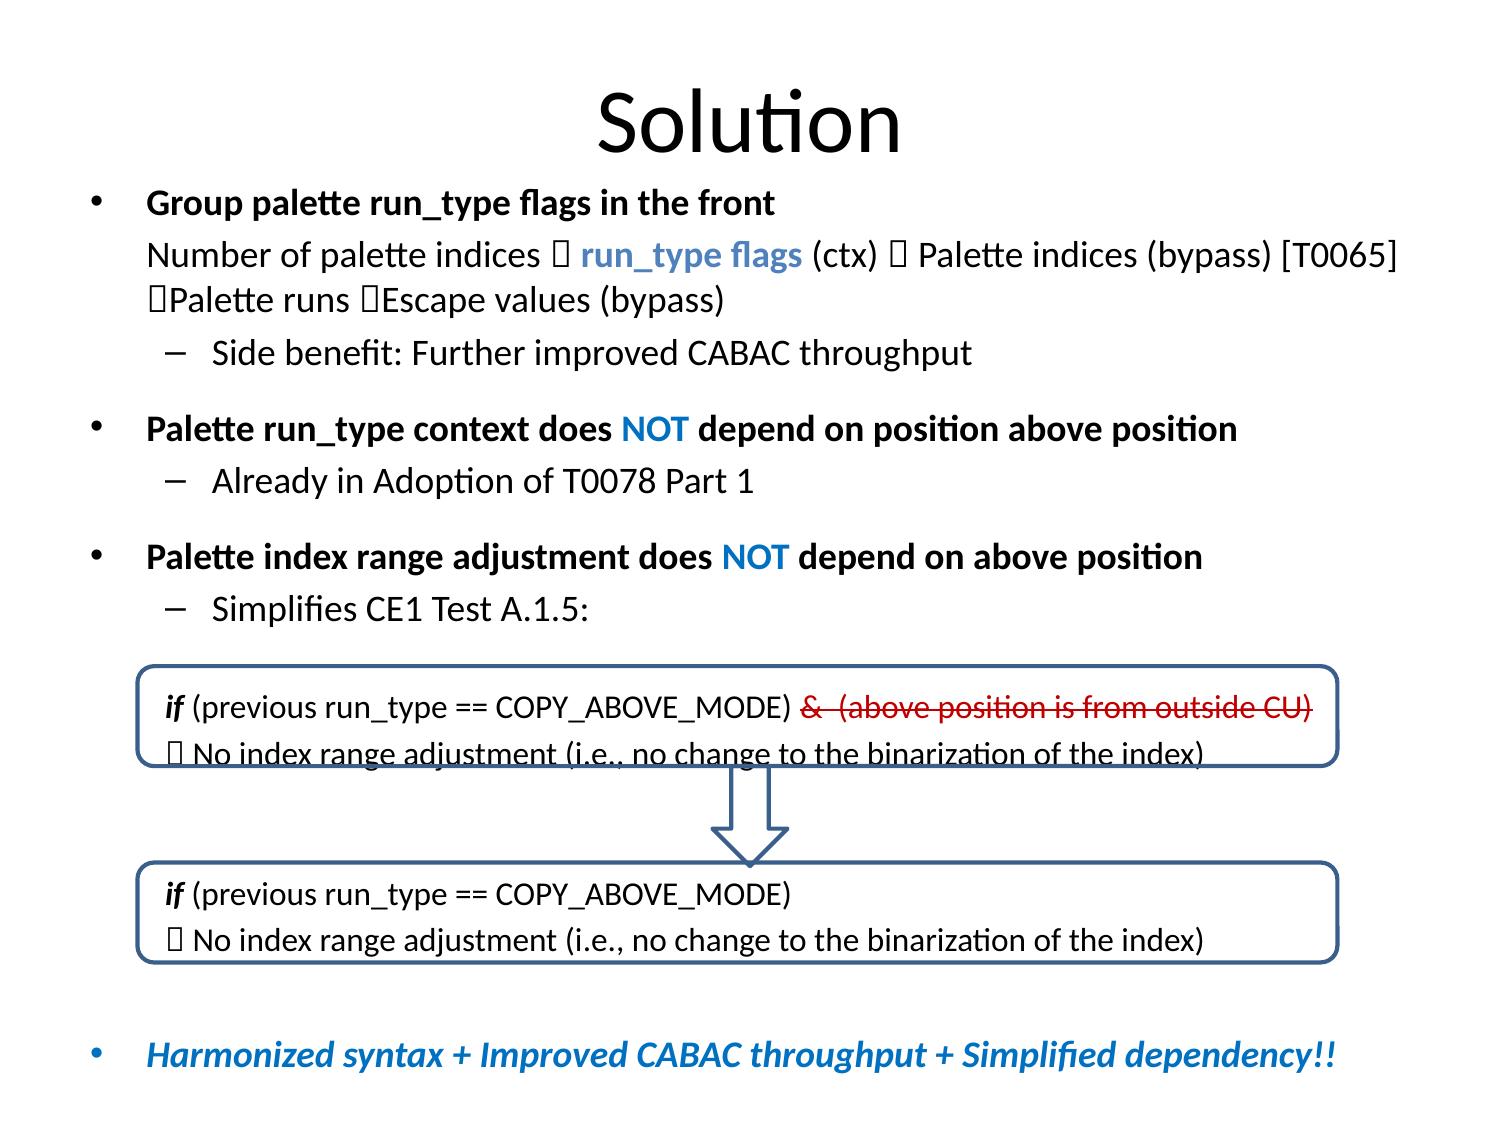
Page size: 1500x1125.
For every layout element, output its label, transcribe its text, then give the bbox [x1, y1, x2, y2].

title Solution [74, 44, 1426, 169]
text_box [137, 665, 1338, 963]
list Group palette run_type flags in the front Number of palette indices  run_type flags (ctx)  Palette indices (bypass) [T0065] Palette runs Escape values (bypass) Side benefit: Further improved CABAC throughput Palette run_type context does NOT depend on position above position Already in Adoption of T0078 Part 1 Palette index range adjustment does NOT depend on above position Simplifies CE1 Test A.1.5: if (previous run_type == COPY_ABOVE_MODE) & (above position is from outside CU)  No index range adjustment (i.e., no change to the binarization of the index) if (previous run_type == COPY_ABOVE_MODE)  No index range adjustment (i.e., no change to the binarization of the index) Harmonized syntax + Improved CABAC throughput + Simplified dependency!! [74, 169, 1463, 1101]
